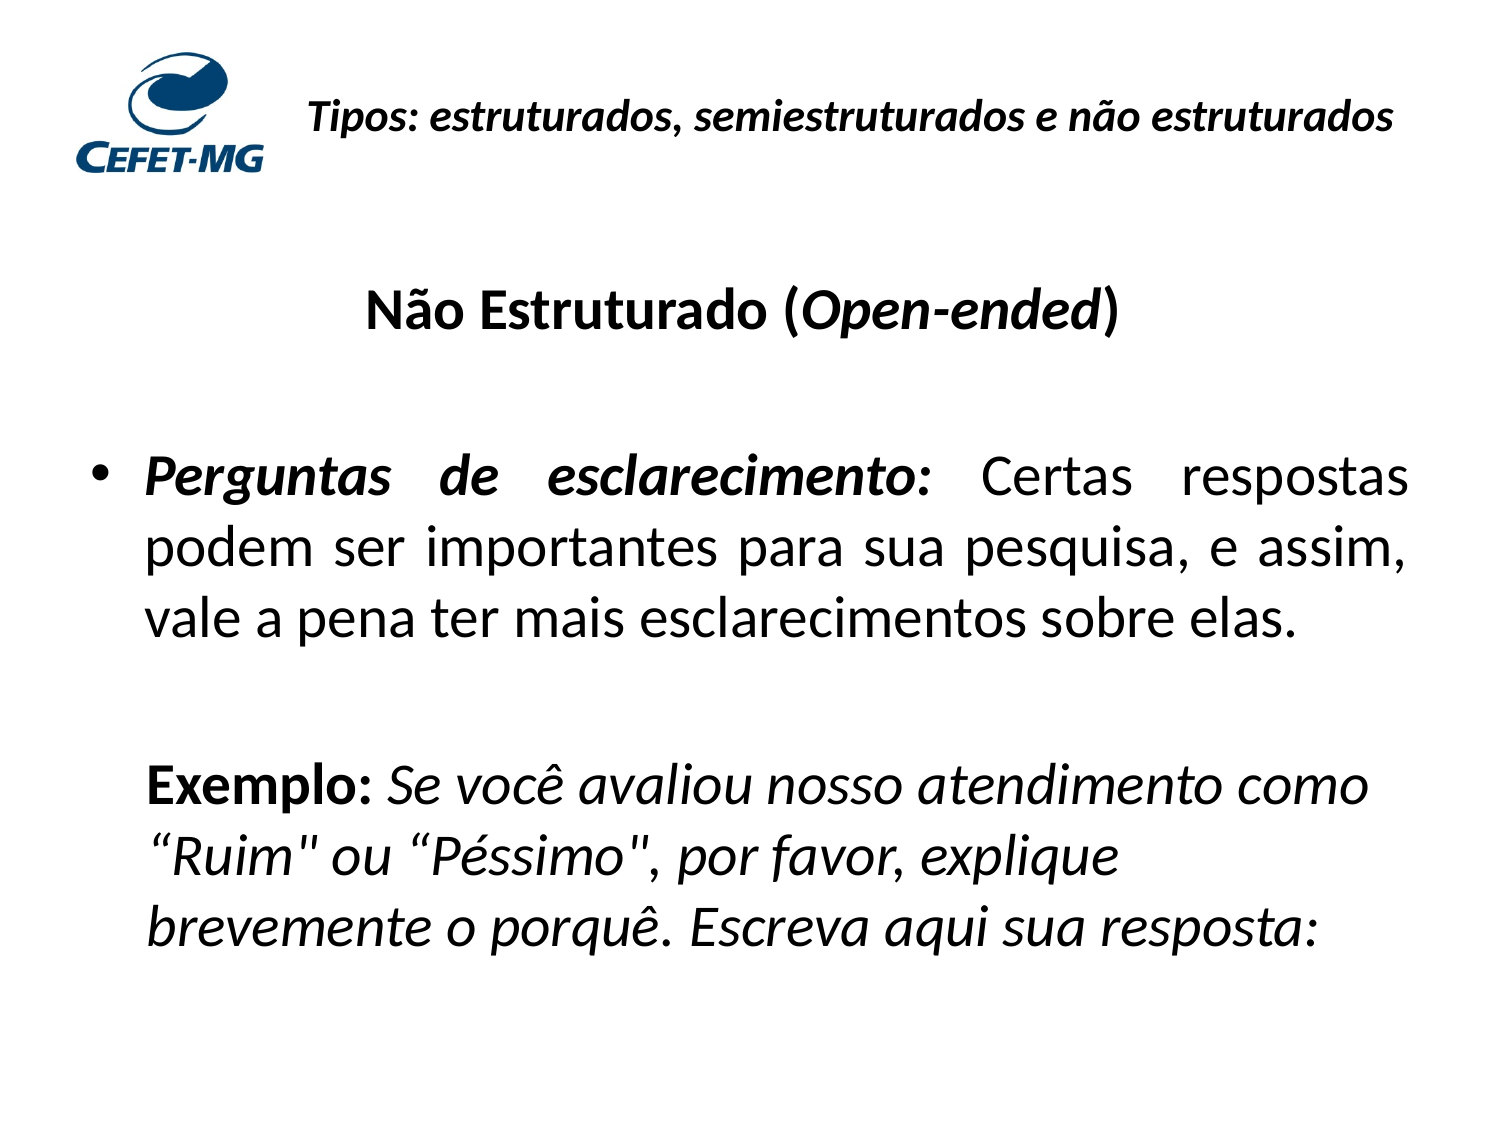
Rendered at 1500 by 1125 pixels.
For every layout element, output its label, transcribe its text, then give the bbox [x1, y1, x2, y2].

text_box Tipos: estruturados, semiestruturados e não estruturados [277, 78, 1424, 149]
list Não Estruturado (Open-ended) Perguntas de esclarecimento: Certas respostas podem ser importantes para sua pesquisa, e assim, vale a pena ter mais esclarecimentos sobre elas. Exemplo: Se você avaliou nosso atendimento como “Ruim" ou “Péssimo", por favor, explique brevemente o porquê. Escreva aqui sua resposta: [75, 262, 1425, 1024]
picture [76, 51, 264, 173]
